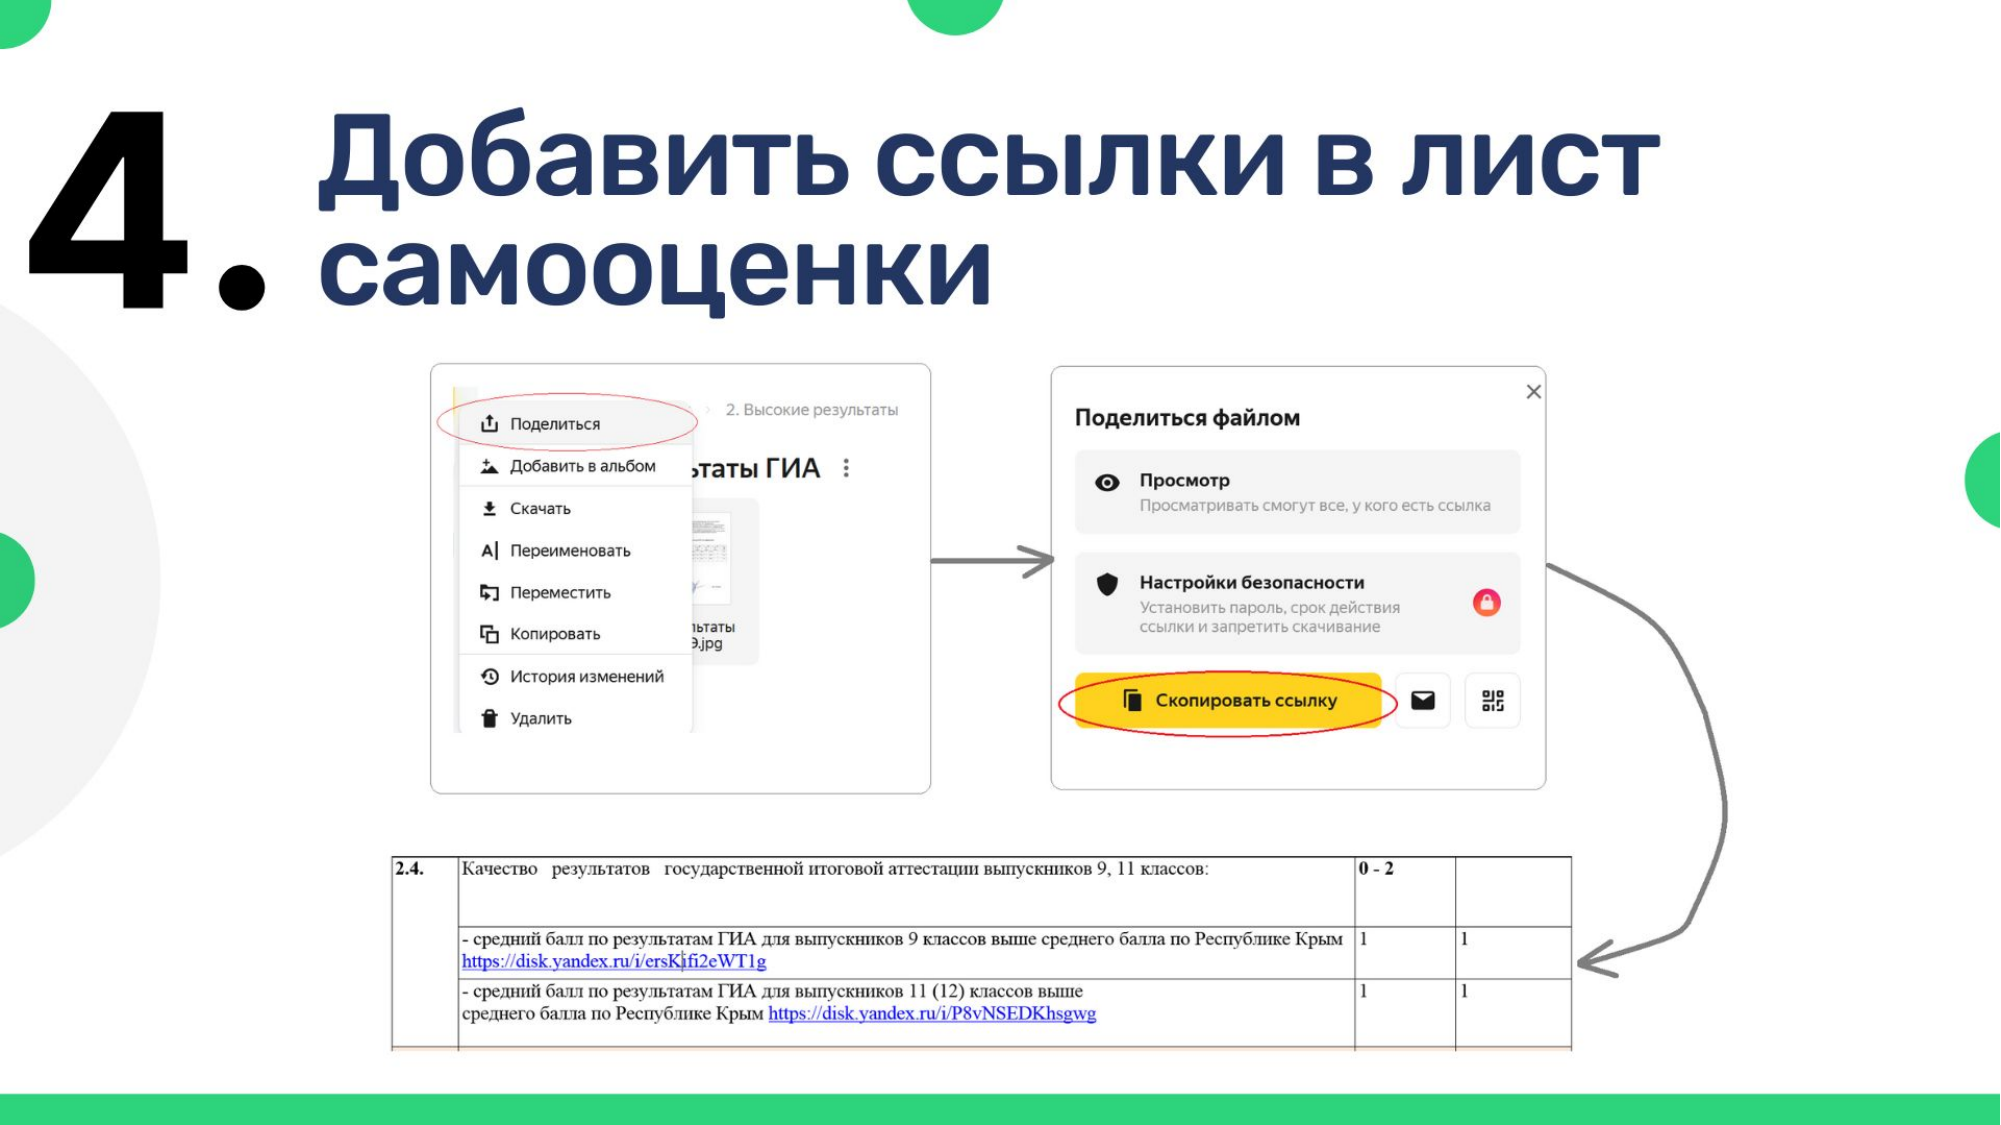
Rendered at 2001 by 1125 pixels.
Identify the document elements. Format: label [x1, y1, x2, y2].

list [0, 0, 2000, 1125]
